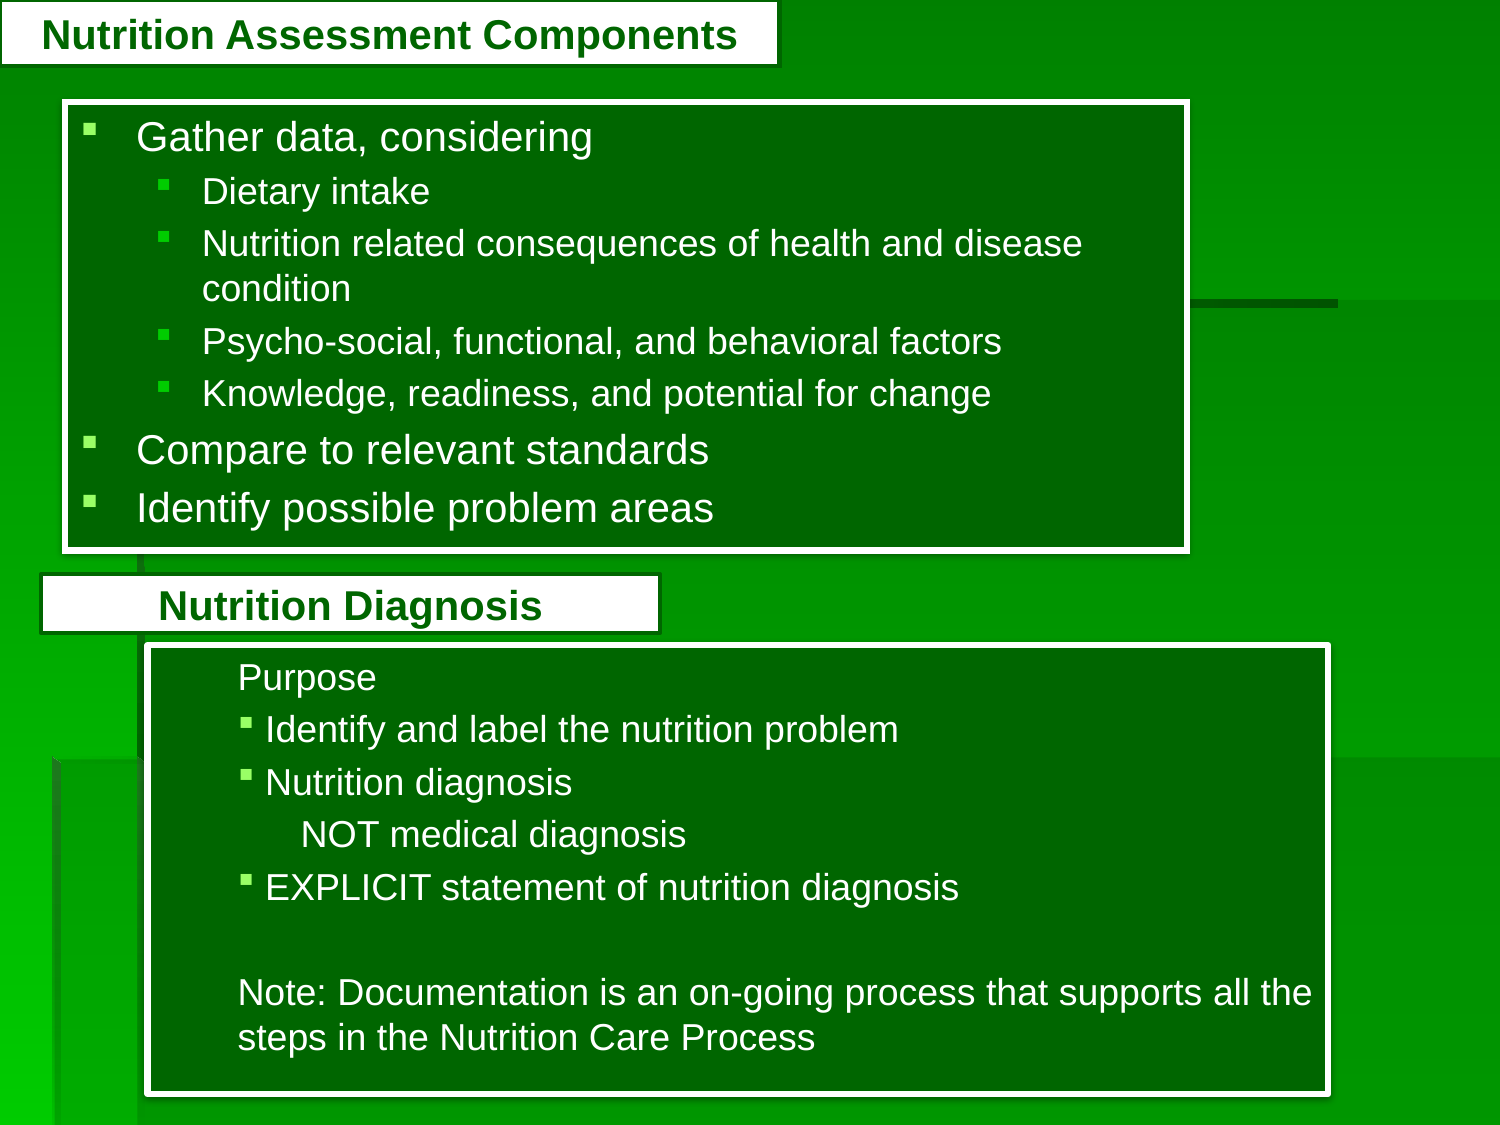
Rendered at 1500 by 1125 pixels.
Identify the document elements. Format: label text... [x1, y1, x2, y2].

text_box Purpose Identify and label the nutrition problem Nutrition diagnosis NOT medical diagnosis EXPLICIT statement of nutrition diagnosis Note: Documentation is an on-going process that supports all the steps in the Nutrition Care Process [144, 642, 1331, 1097]
title Nutrition Assessment Components [0, 0, 782, 68]
list Gather data, considering Dietary intake Nutrition related consequences of health and disease condition Psycho-social, functional, and behavioral factors Knowledge, readiness, and potential for change Compare to relevant standards Identify possible problem areas [62, 99, 1190, 554]
text_box Nutrition Diagnosis [39, 572, 662, 635]
